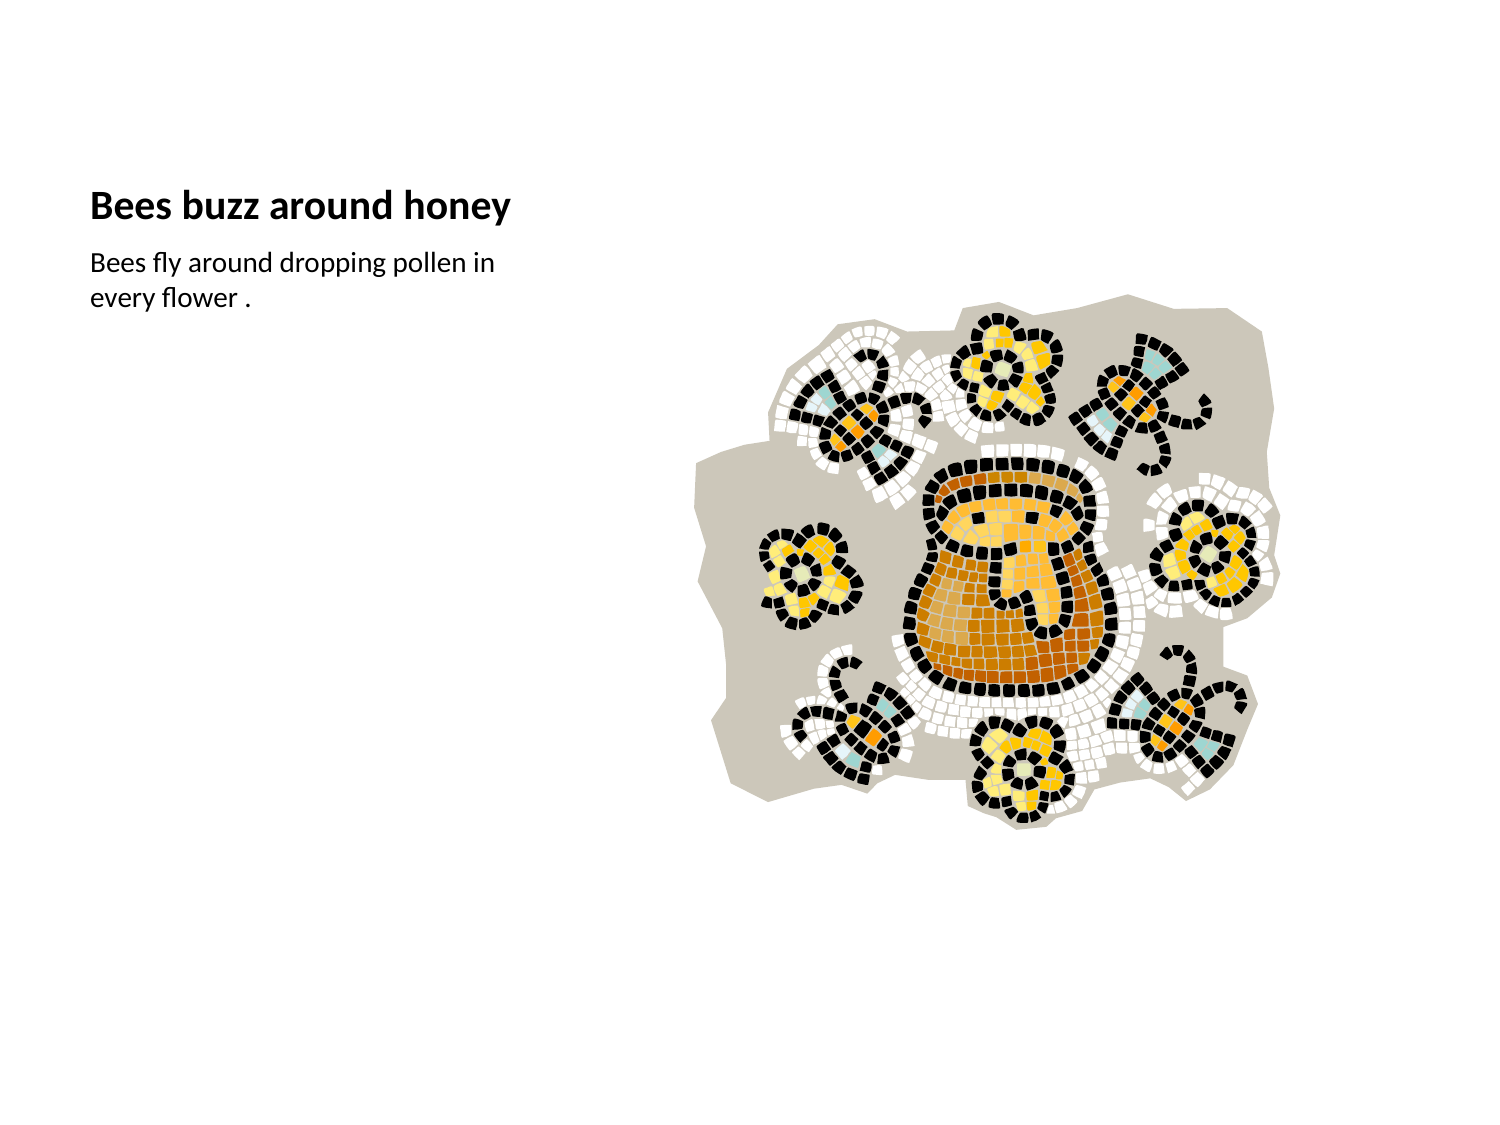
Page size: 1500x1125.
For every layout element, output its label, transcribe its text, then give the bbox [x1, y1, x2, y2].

picture [693, 286, 1289, 838]
list Bees fly around dropping pollen in every flower . [75, 235, 569, 1005]
title Bees buzz around honey [75, 44, 569, 235]
